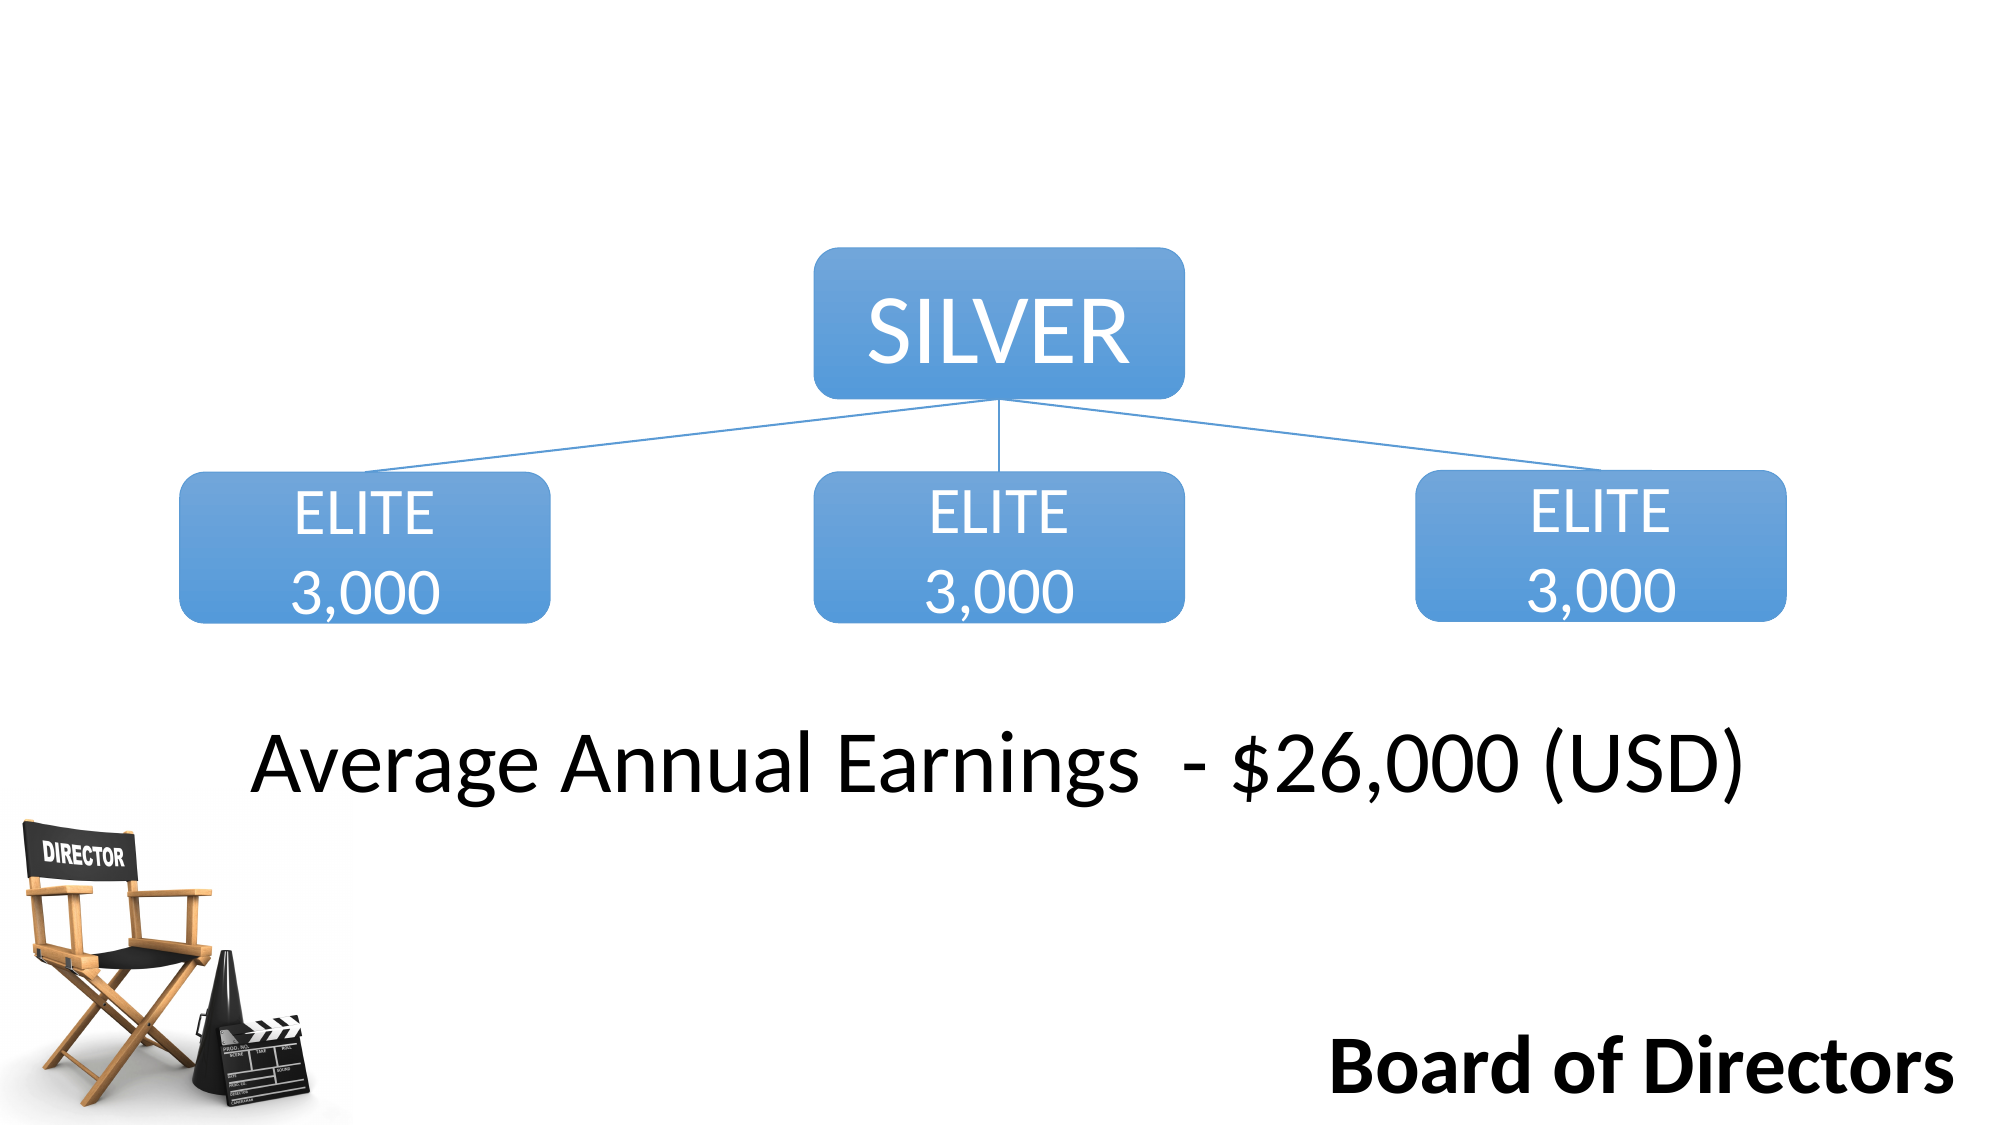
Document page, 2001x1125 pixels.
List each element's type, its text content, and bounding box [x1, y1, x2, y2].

text_box ELITE 3,000 [179, 471, 551, 624]
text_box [364, 398, 1000, 473]
text_box ELITE 3,000 [813, 471, 1186, 624]
text_box ELITE 3,000 [1415, 469, 1787, 622]
picture [0, 788, 353, 1125]
text_box SILVER [813, 247, 1186, 398]
text_box Average Annual Earnings - $26,000 (USD) [196, 695, 1803, 818]
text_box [999, 398, 1602, 471]
